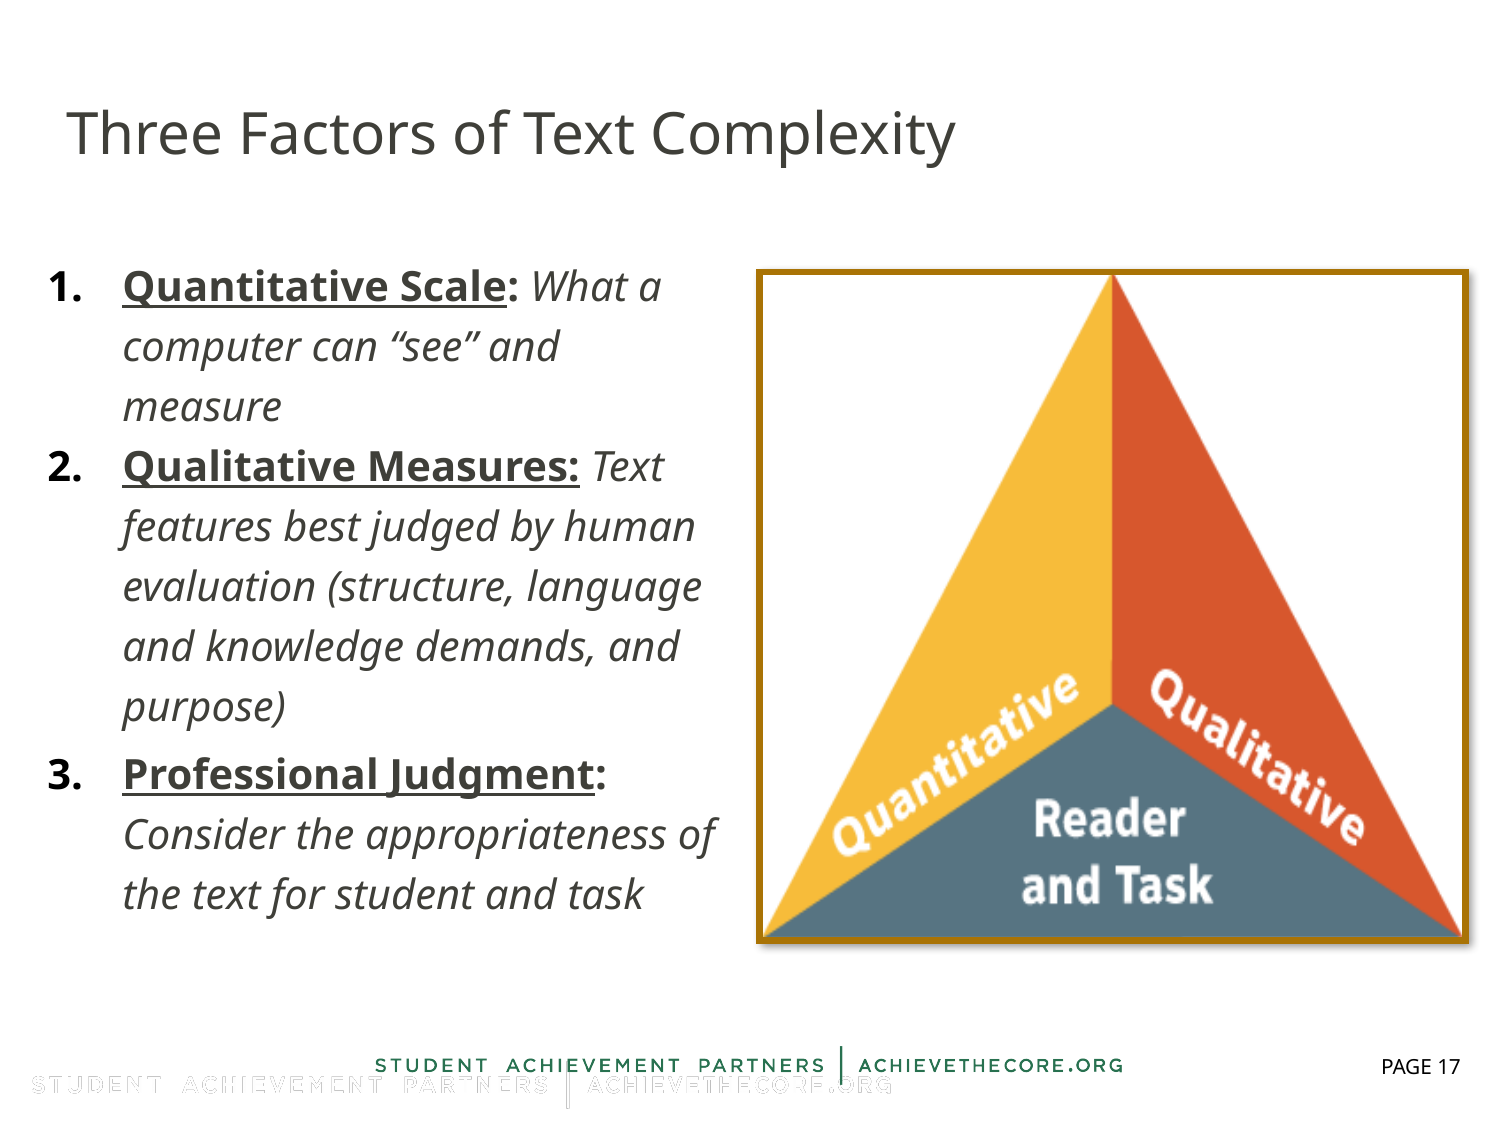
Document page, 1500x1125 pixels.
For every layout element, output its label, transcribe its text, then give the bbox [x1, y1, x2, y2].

picture [12, 1046, 1122, 1112]
picture [762, 274, 1463, 938]
list Quantitative Scale: What a computer can “see” and measure Qualitative Measures: Text features best judged by human evaluation (structure, language and knowledge demands, and purpose) Professional Judgment: Consider the appropriateness of the text for student and task [32, 242, 745, 1016]
title Three Factors of Text Complexity [51, 43, 1500, 220]
